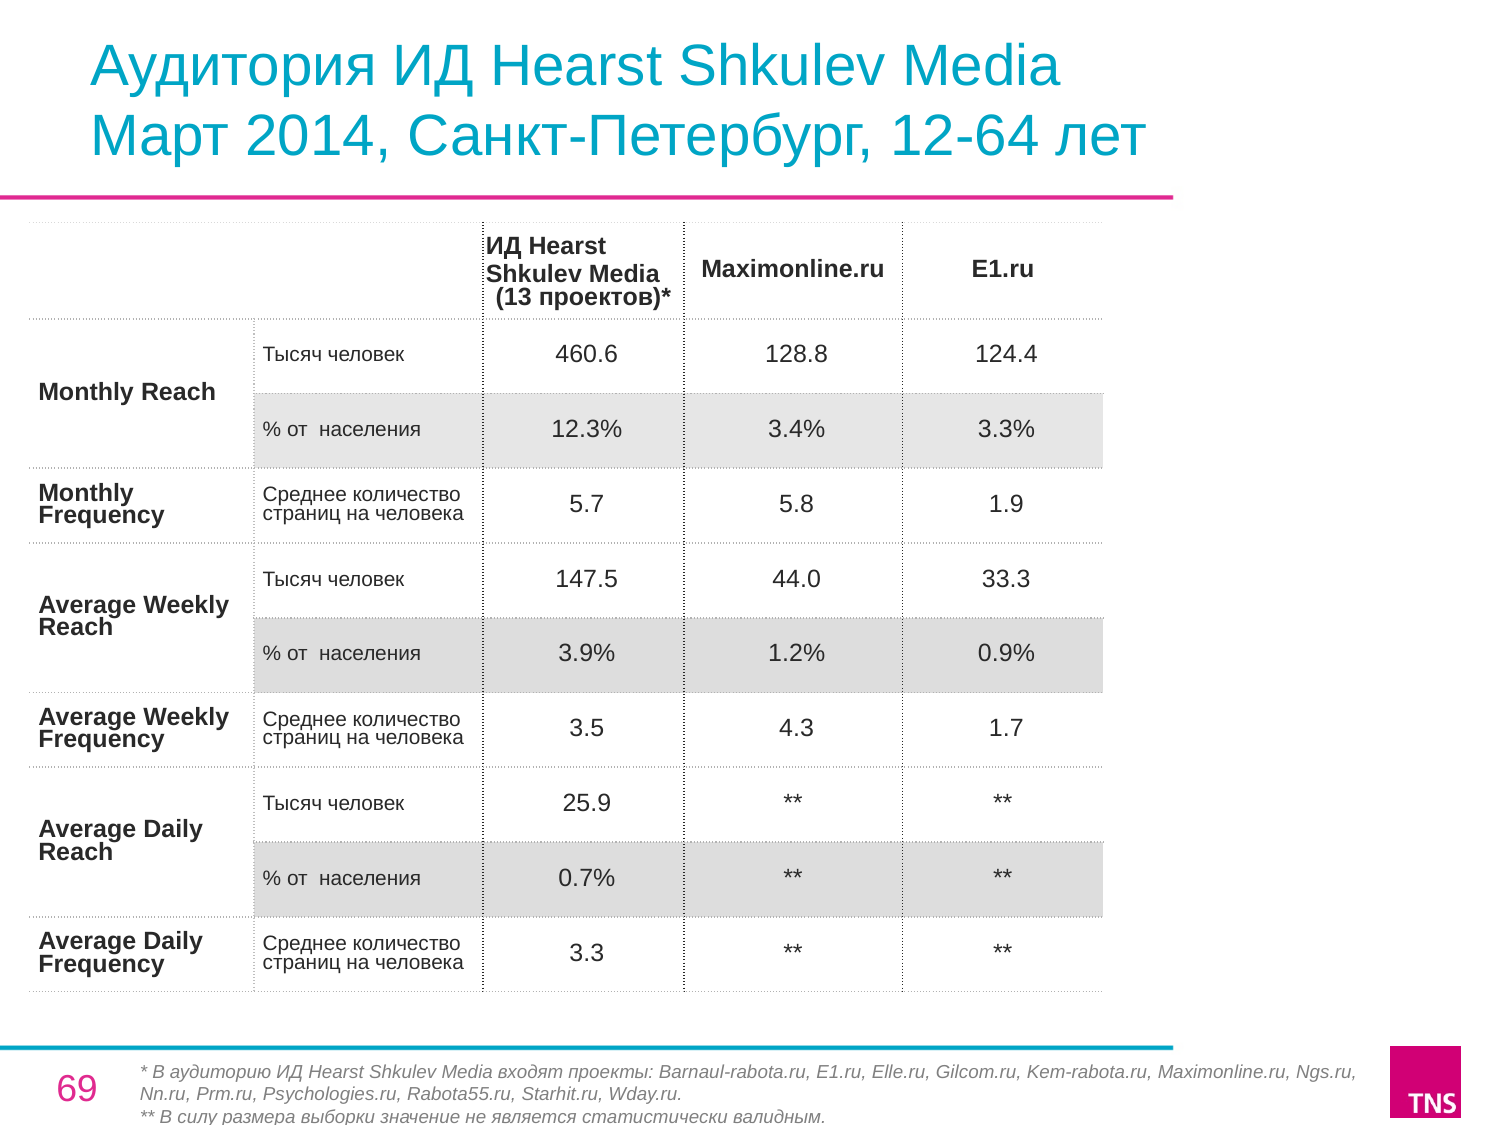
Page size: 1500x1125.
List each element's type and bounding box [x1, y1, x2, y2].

title [74, 8, 1476, 187]
table_header [29, 223, 1103, 319]
picture [0, 0, 1500, 1125]
slide_number [40, 1055, 125, 1125]
text_box [125, 1052, 1400, 1125]
table_cell [29, 319, 1103, 992]
